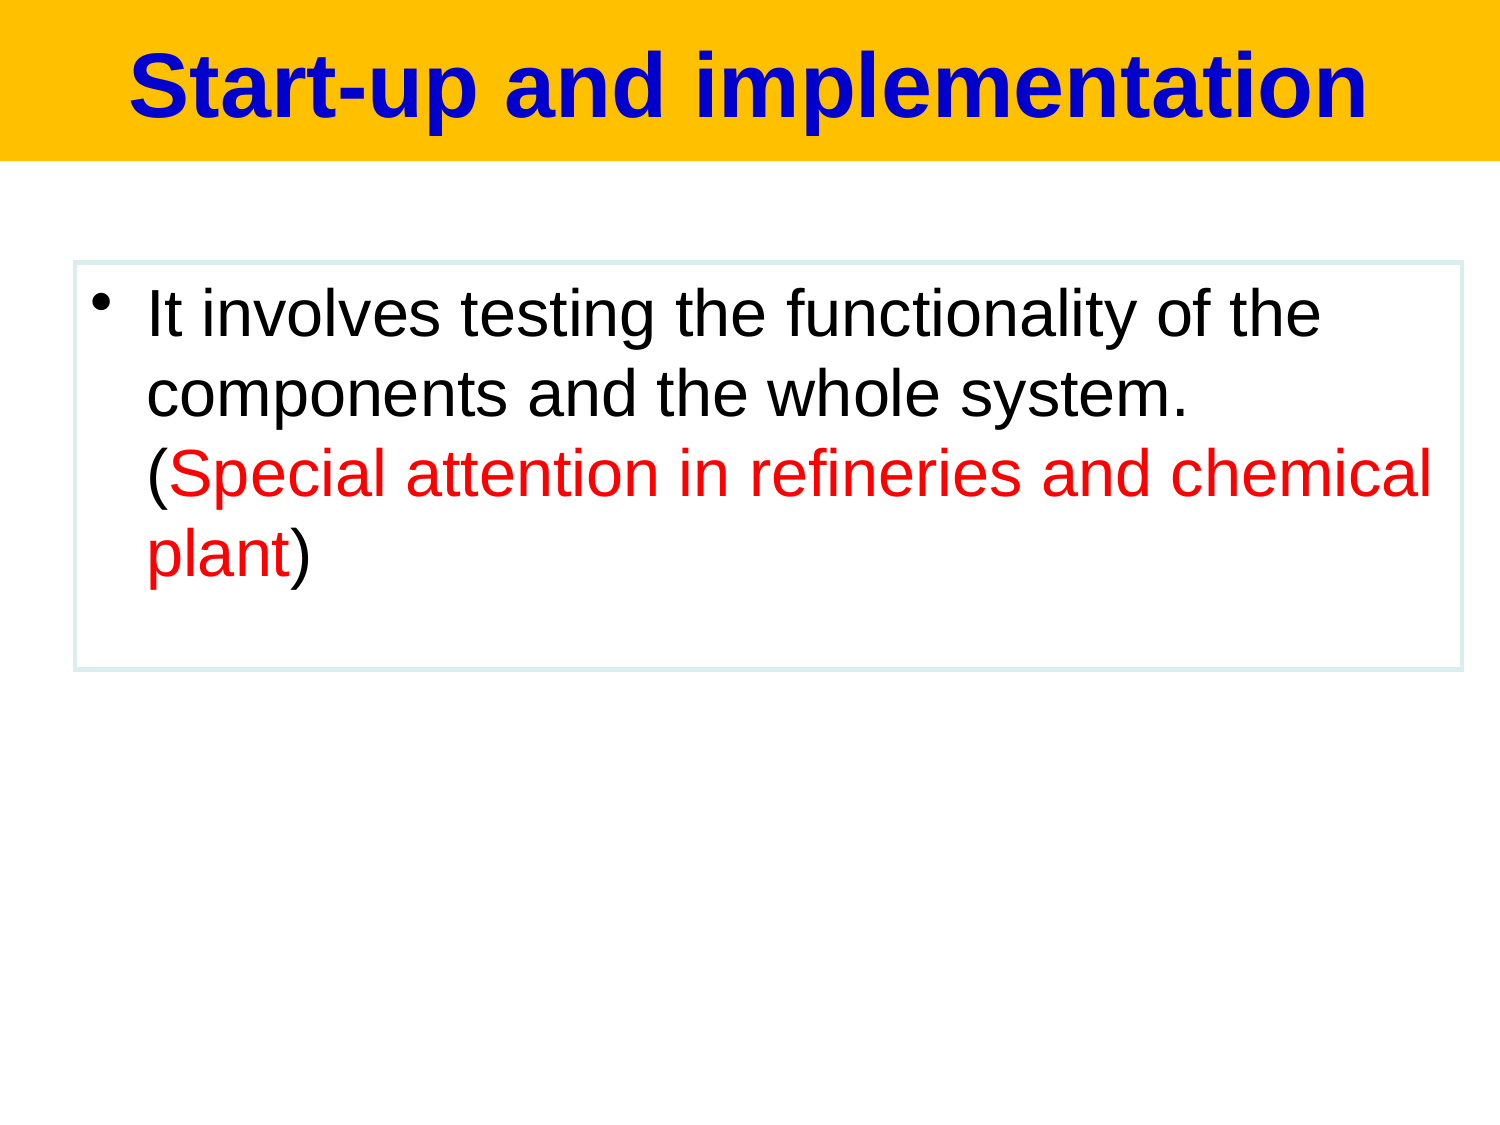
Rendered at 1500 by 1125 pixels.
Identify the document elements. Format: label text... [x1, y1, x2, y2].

list It involves testing the functionality of the components and the whole system. (Special attention in refineries and chemical plant) [73, 260, 1464, 672]
title Start-up and implementation [0, 0, 1500, 162]
